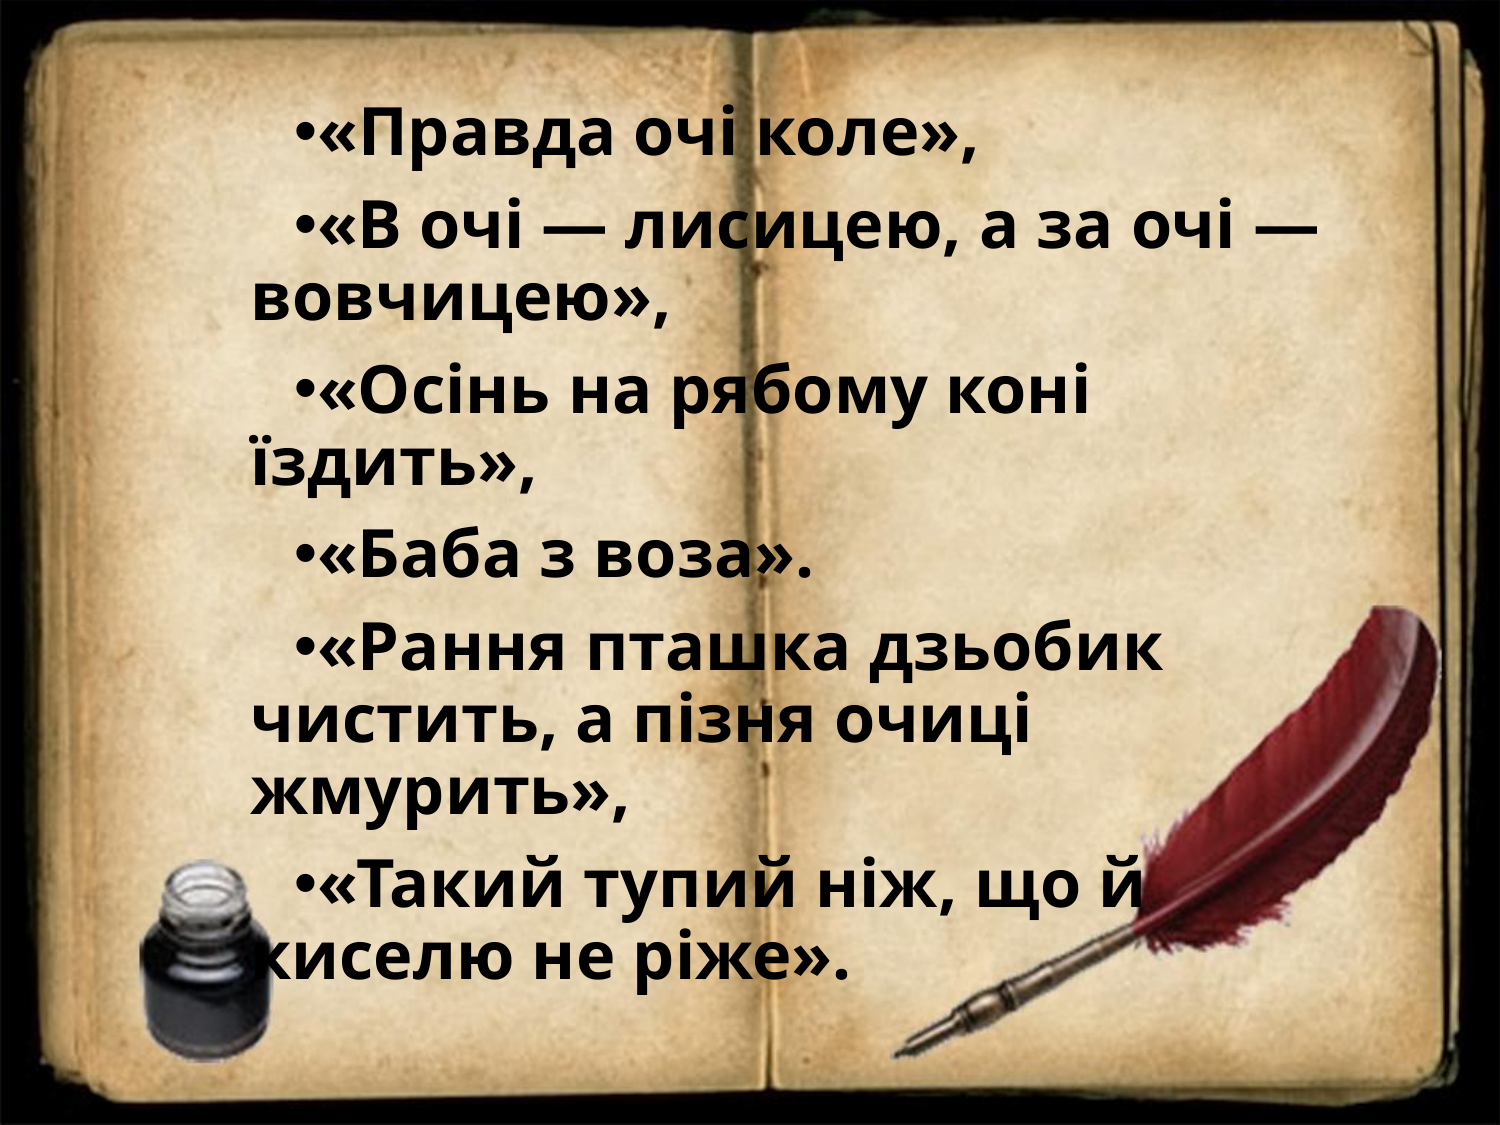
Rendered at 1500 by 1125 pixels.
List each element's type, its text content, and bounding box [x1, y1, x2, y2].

picture [0, 0, 1500, 1125]
list «Правда очі коле», «В очі — лисицею, а за очі — вовчицею», «Осінь на рябому коні їздить», «Баба з воза». «Рання пташка дзьобик чистить, а пізня очиці жмурить», «Такий тупий ніж, що й киселю не ріже». [103, 90, 1397, 1014]
